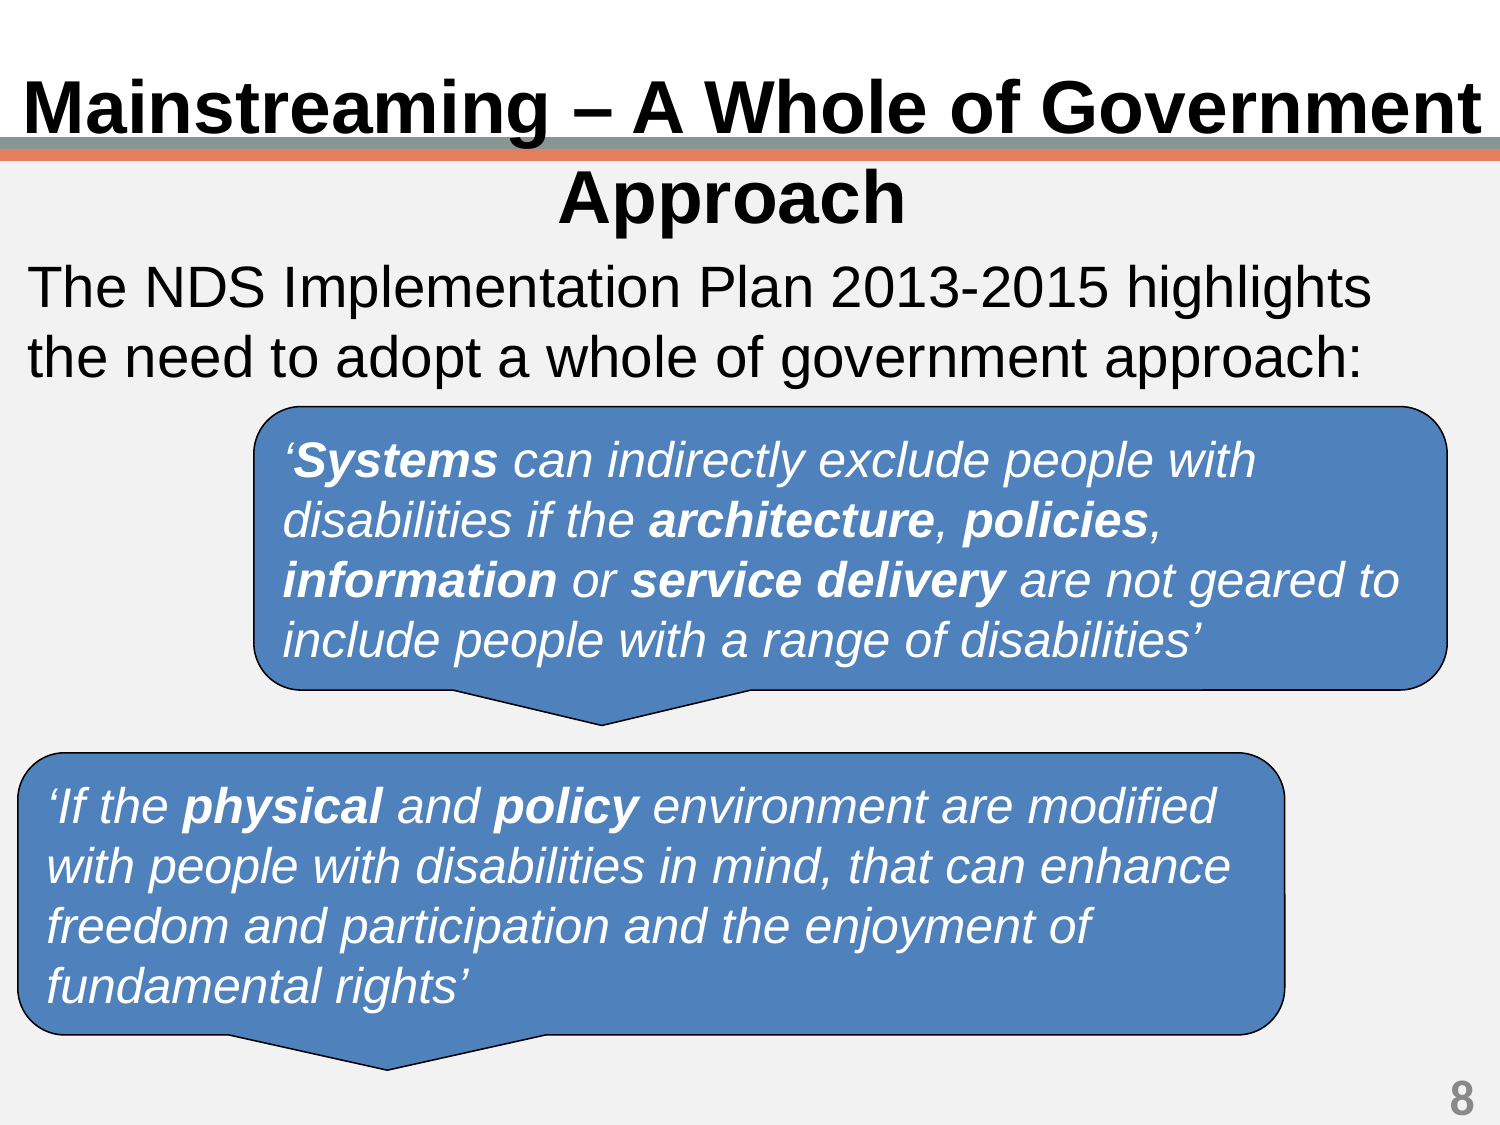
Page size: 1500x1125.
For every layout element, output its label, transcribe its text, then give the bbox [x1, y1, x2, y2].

title Mainstreaming – A Whole of Government Approach [6, 54, 1500, 243]
list The NDS Implementation Plan 2013-2015 highlights the need to adopt a whole of government approach: [12, 242, 1442, 975]
text_box ‘If the physical and policy environment are modified with people with disabilities in mind, that can enhance freedom and participation and the enjoyment of fundamental rights’ [17, 752, 1285, 1071]
slide_number 7 [1139, 1065, 1490, 1125]
text_box ‘Systems can indirectly exclude people with disabilities if the architecture, policies, information or service delivery are not geared to include people with a range of disabilities’ [253, 406, 1448, 726]
